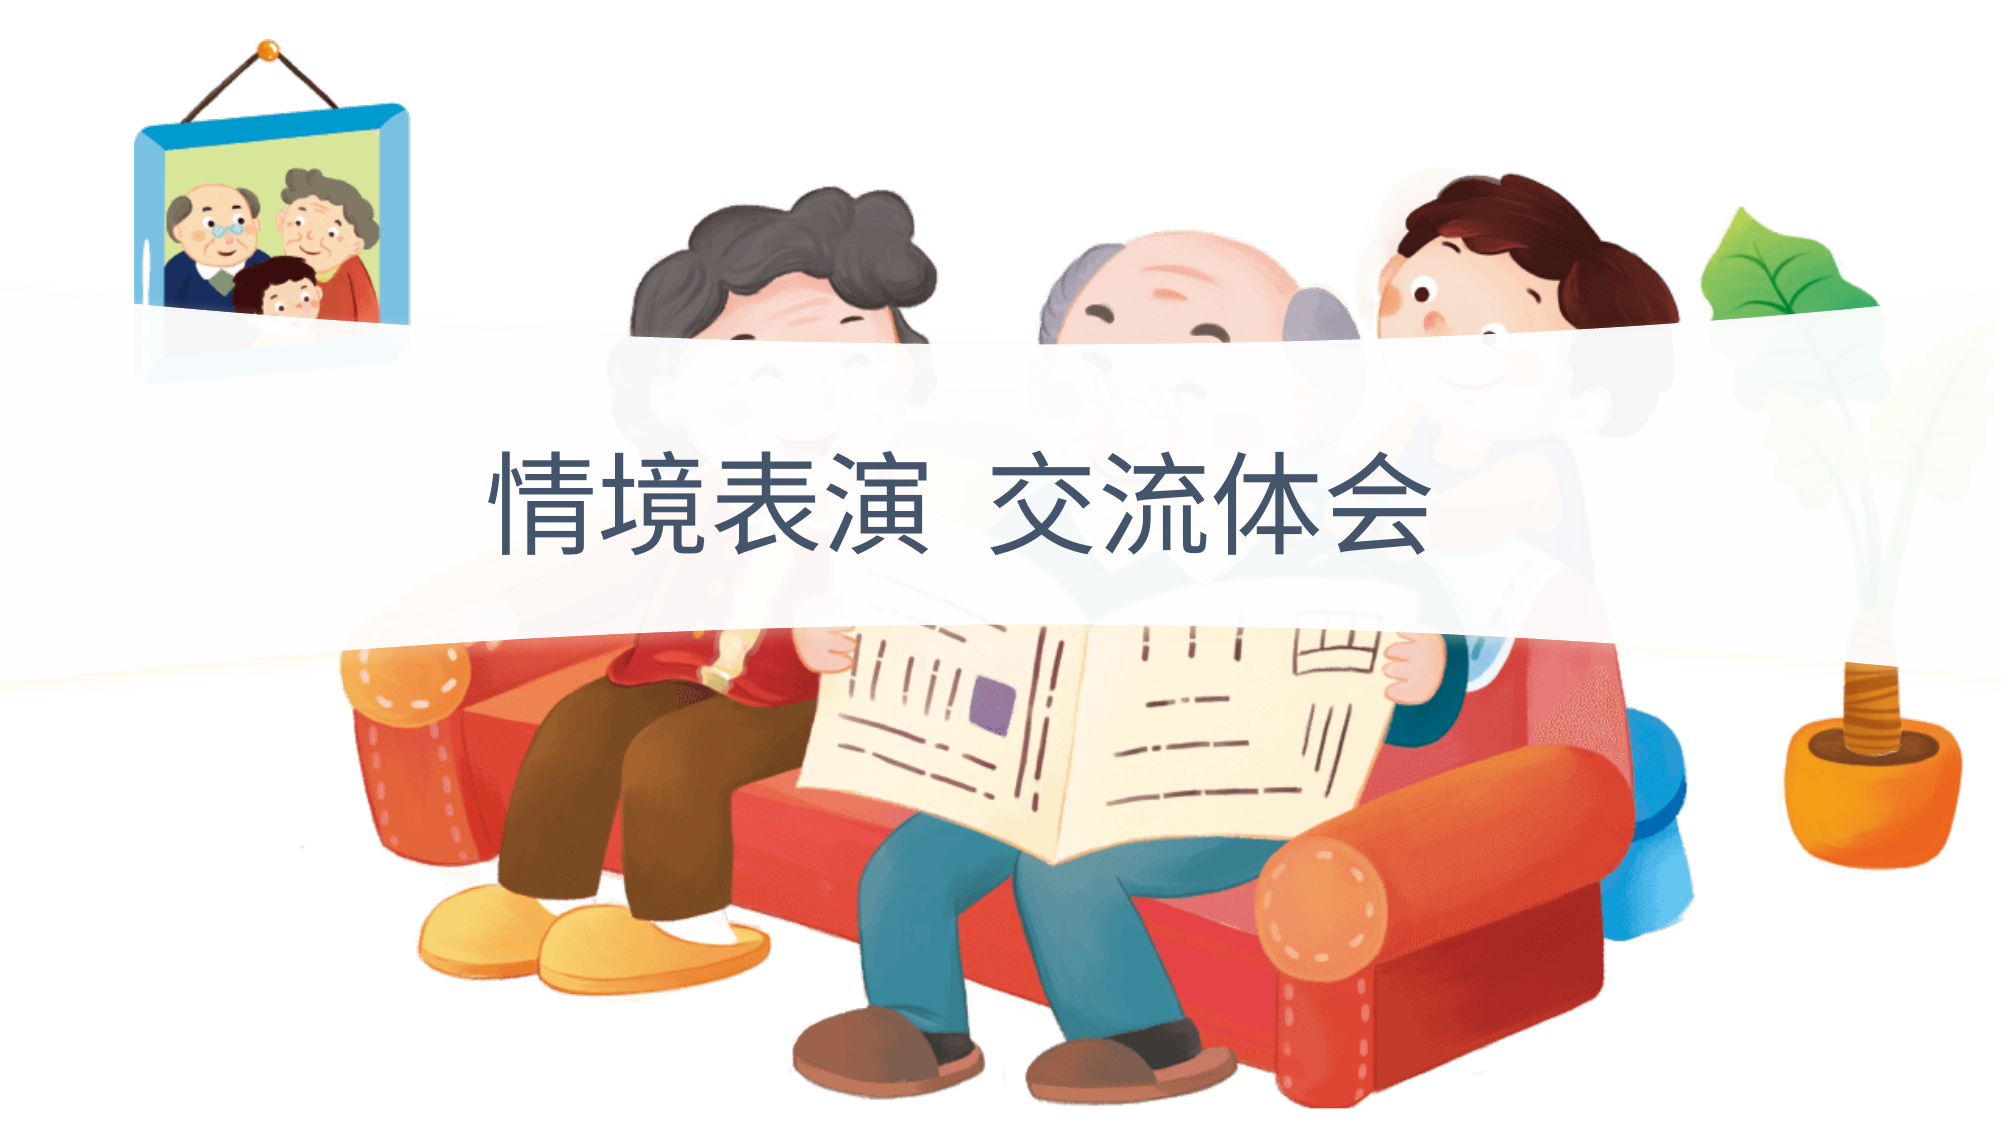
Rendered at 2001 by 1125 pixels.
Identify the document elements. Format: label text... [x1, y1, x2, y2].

picture [134, 0, 1994, 344]
text_box 情境表演 交流体会 [470, 399, 1537, 577]
picture [134, 636, 1994, 1109]
